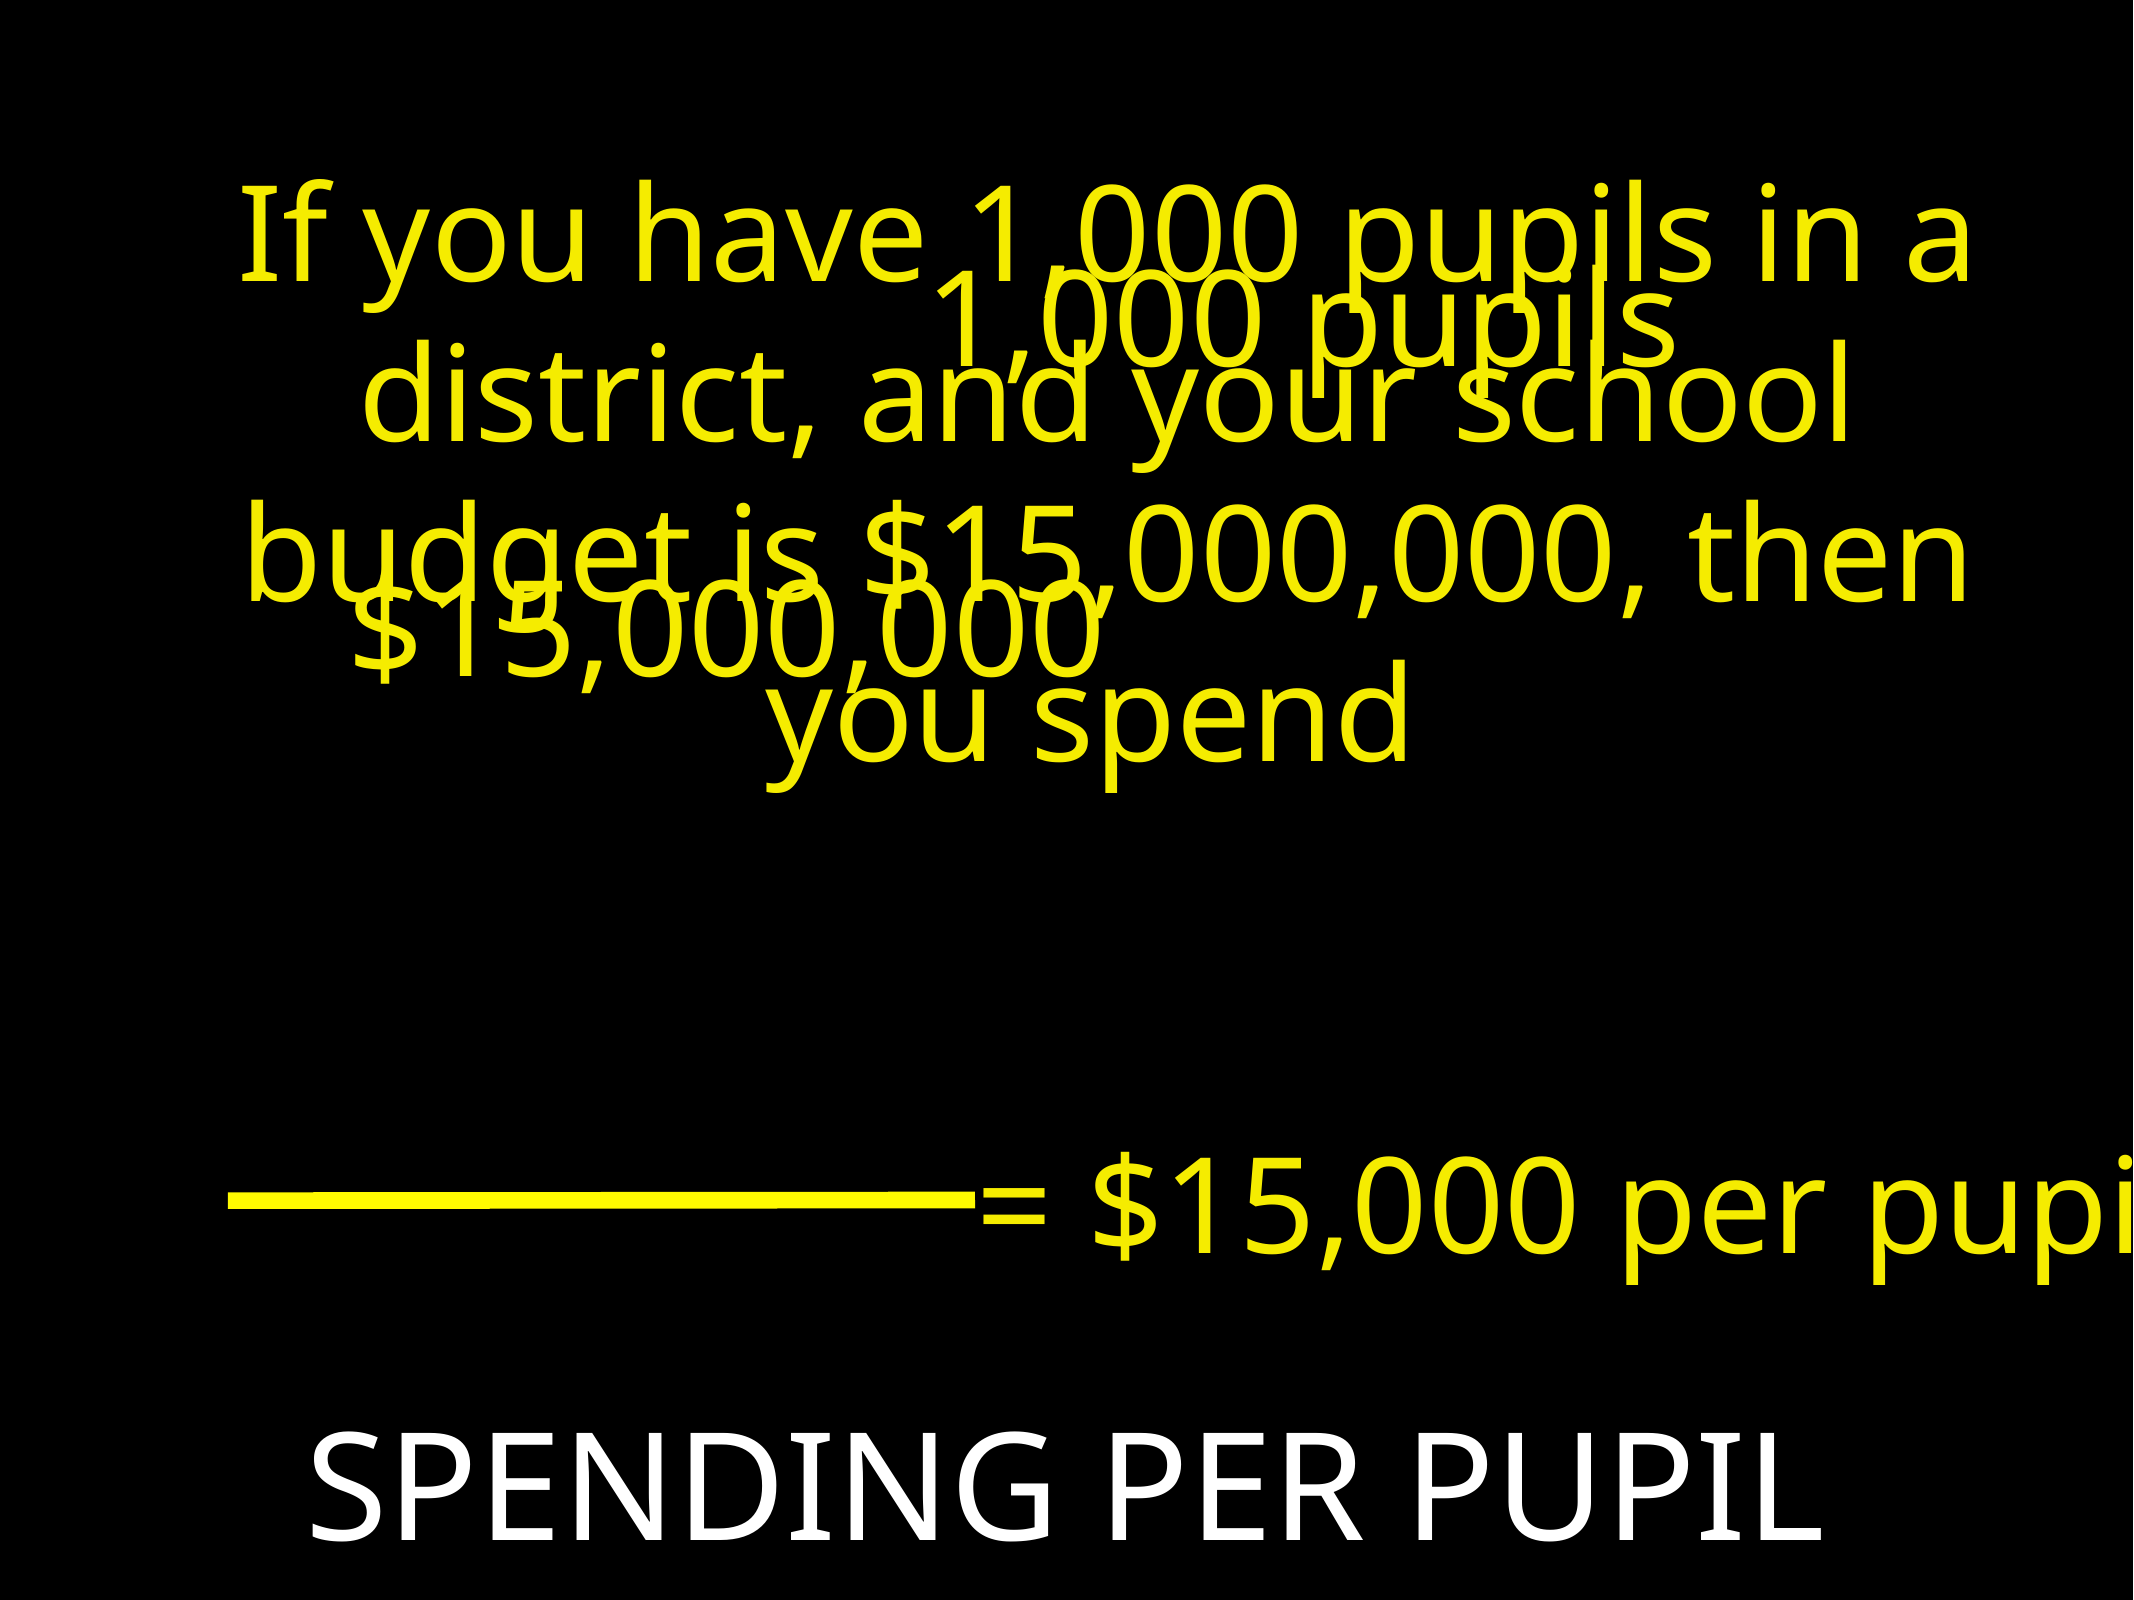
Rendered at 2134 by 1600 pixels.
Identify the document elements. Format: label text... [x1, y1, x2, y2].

text_box $15,000,000 [339, 534, 1114, 712]
text_box = $15,000 per pupil [968, 1111, 2134, 1289]
text_box SPENDING PER PUPIL [297, 1381, 1835, 1579]
title If you have 1,000 pupils in a district, and your school budget is $15,000,000, then you spend [224, 66, 1993, 870]
text_box 1,000 pupils [870, 212, 1736, 415]
